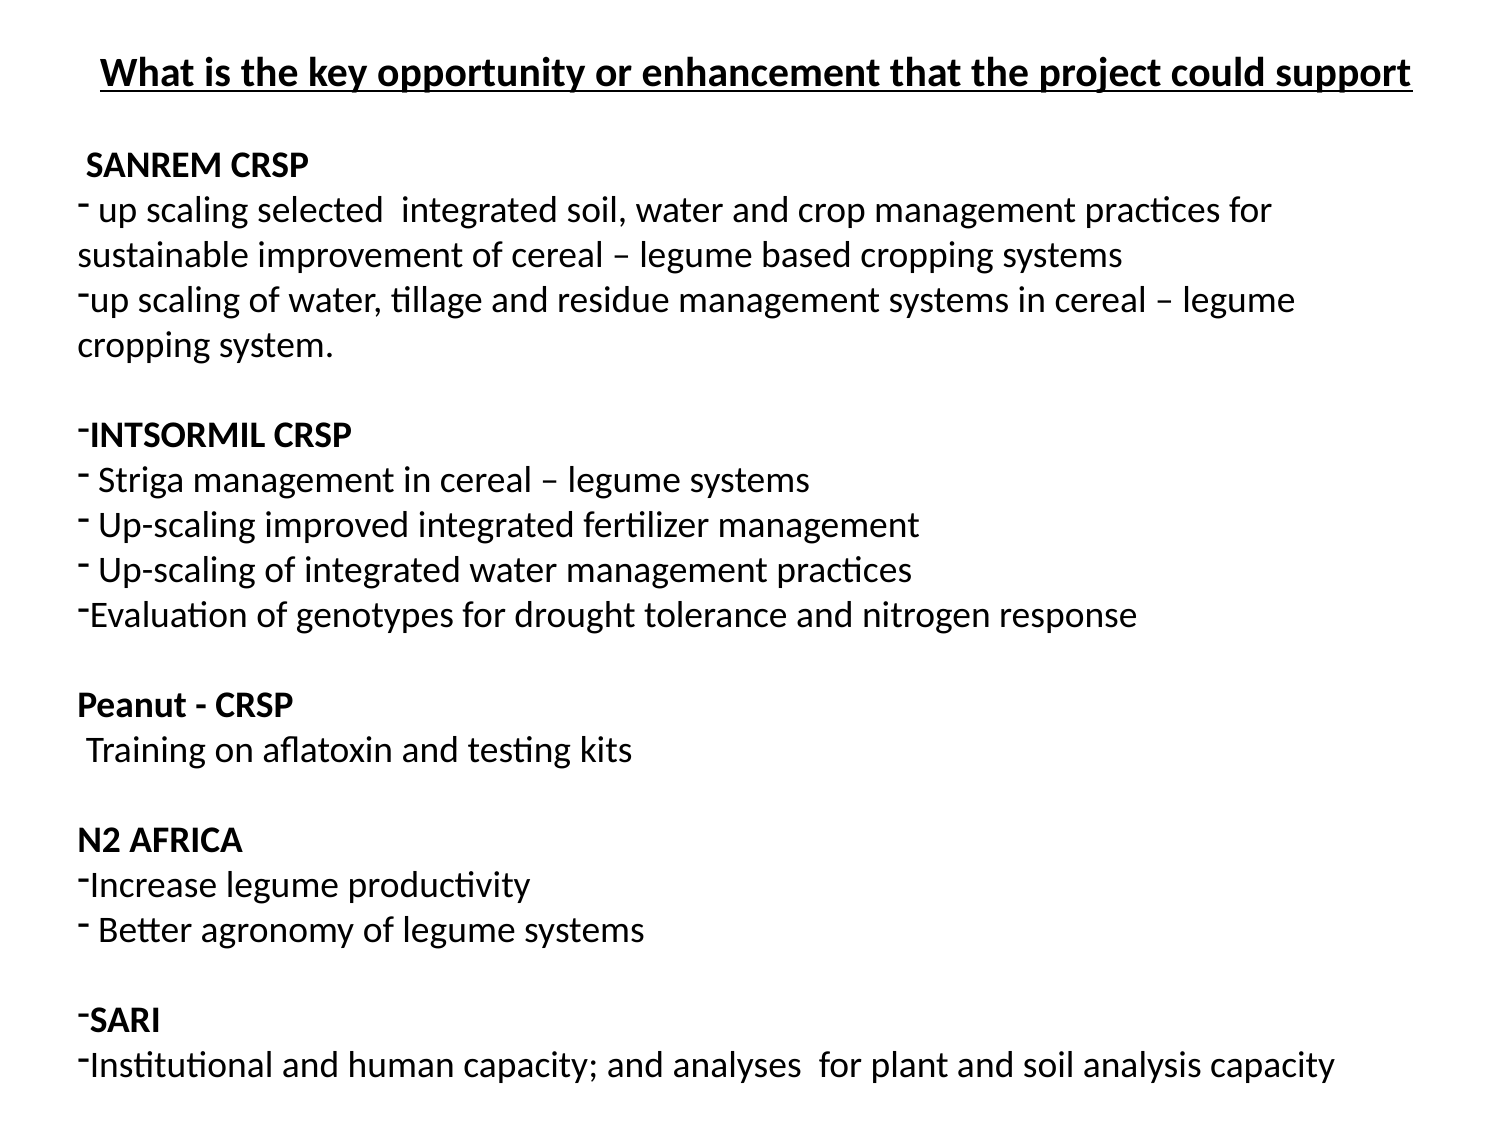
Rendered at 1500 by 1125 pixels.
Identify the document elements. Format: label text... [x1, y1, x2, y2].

text_box What is the key opportunity or enhancement that the project could support SANREM CRSP up scaling selected integrated soil, water and crop management practices for sustainable improvement of cereal – legume based cropping systems up scaling of water, tillage and residue management systems in cereal – legume cropping system. INTSORMIL CRSP Striga management in cereal – legume systems Up-scaling improved integrated fertilizer management Up-scaling of integrated water management practices Evaluation of genotypes for drought tolerance and nitrogen response Peanut - CRSP Training on aflatoxin and testing kits N2 AFRICA Increase legume productivity Better agronomy of legume systems SARI Institutional and human capacity; and analyses for plant and soil analysis capacity [62, 37, 1450, 1125]
